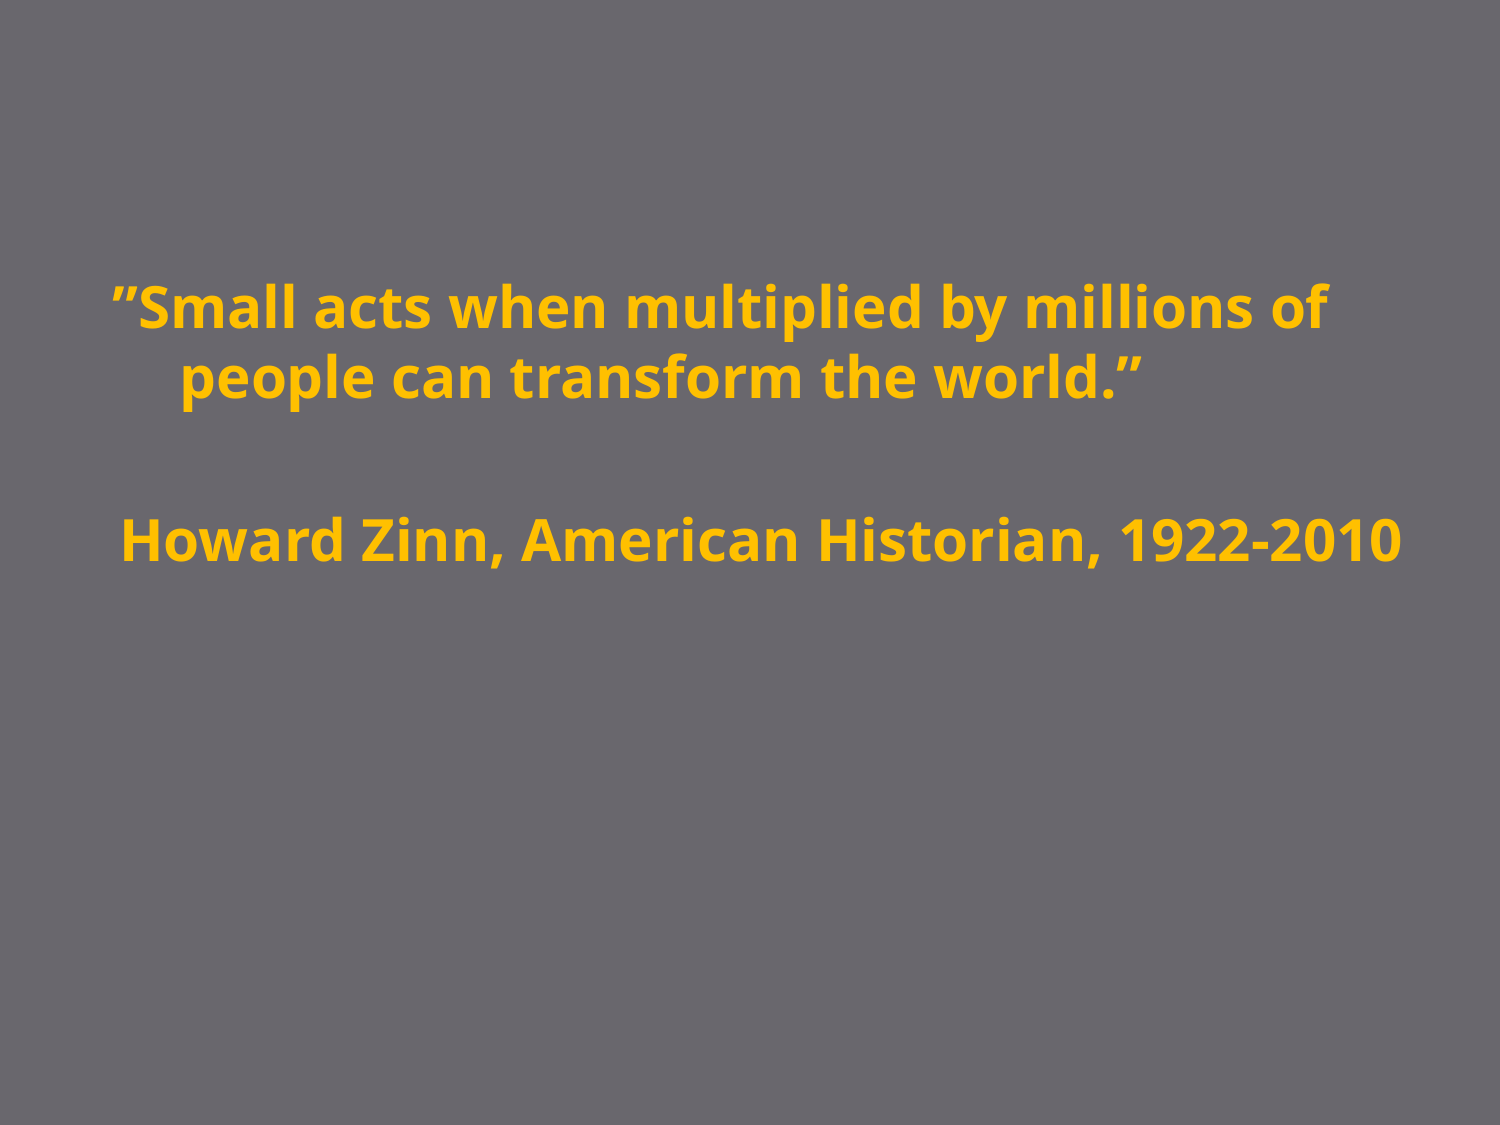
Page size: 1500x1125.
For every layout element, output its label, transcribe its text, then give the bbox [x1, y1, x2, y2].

list ”Small acts when multiplied by millions of people can transform the world.” Howard Zinn, American Historian, 1922-2010 [75, 262, 1425, 1035]
